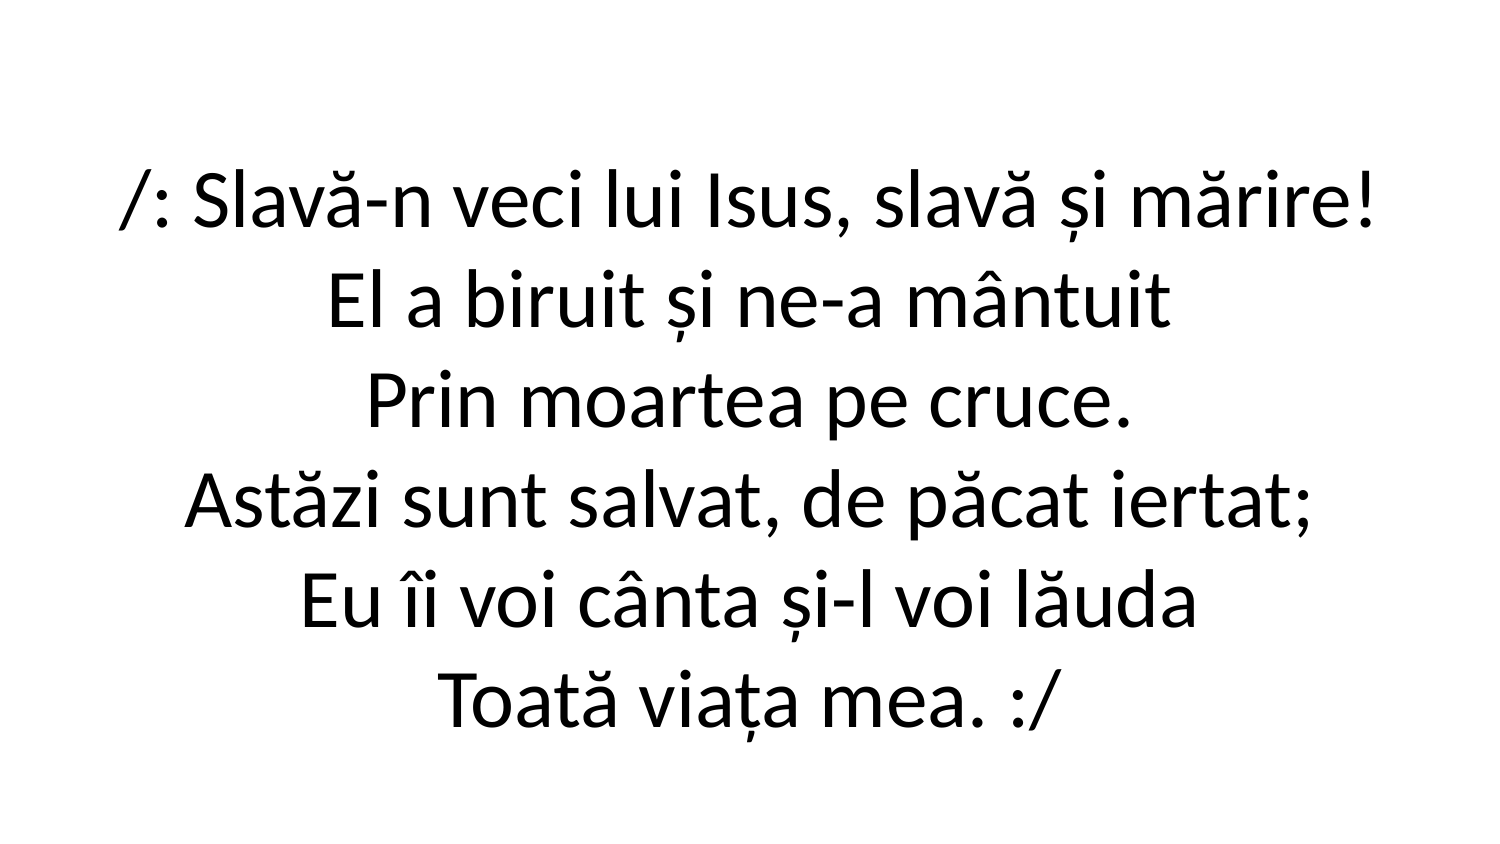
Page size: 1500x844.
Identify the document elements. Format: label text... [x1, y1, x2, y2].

text_box /: Slavă-n veci lui Isus, slavă și mărire! El a biruit și ne-a mântuit Prin moartea pe cruce. Astăzi sunt salvat, de păcat iertat; Eu îi voi cânta și-l voi lăuda Toată viața mea. :/ [104, 92, 1396, 752]
